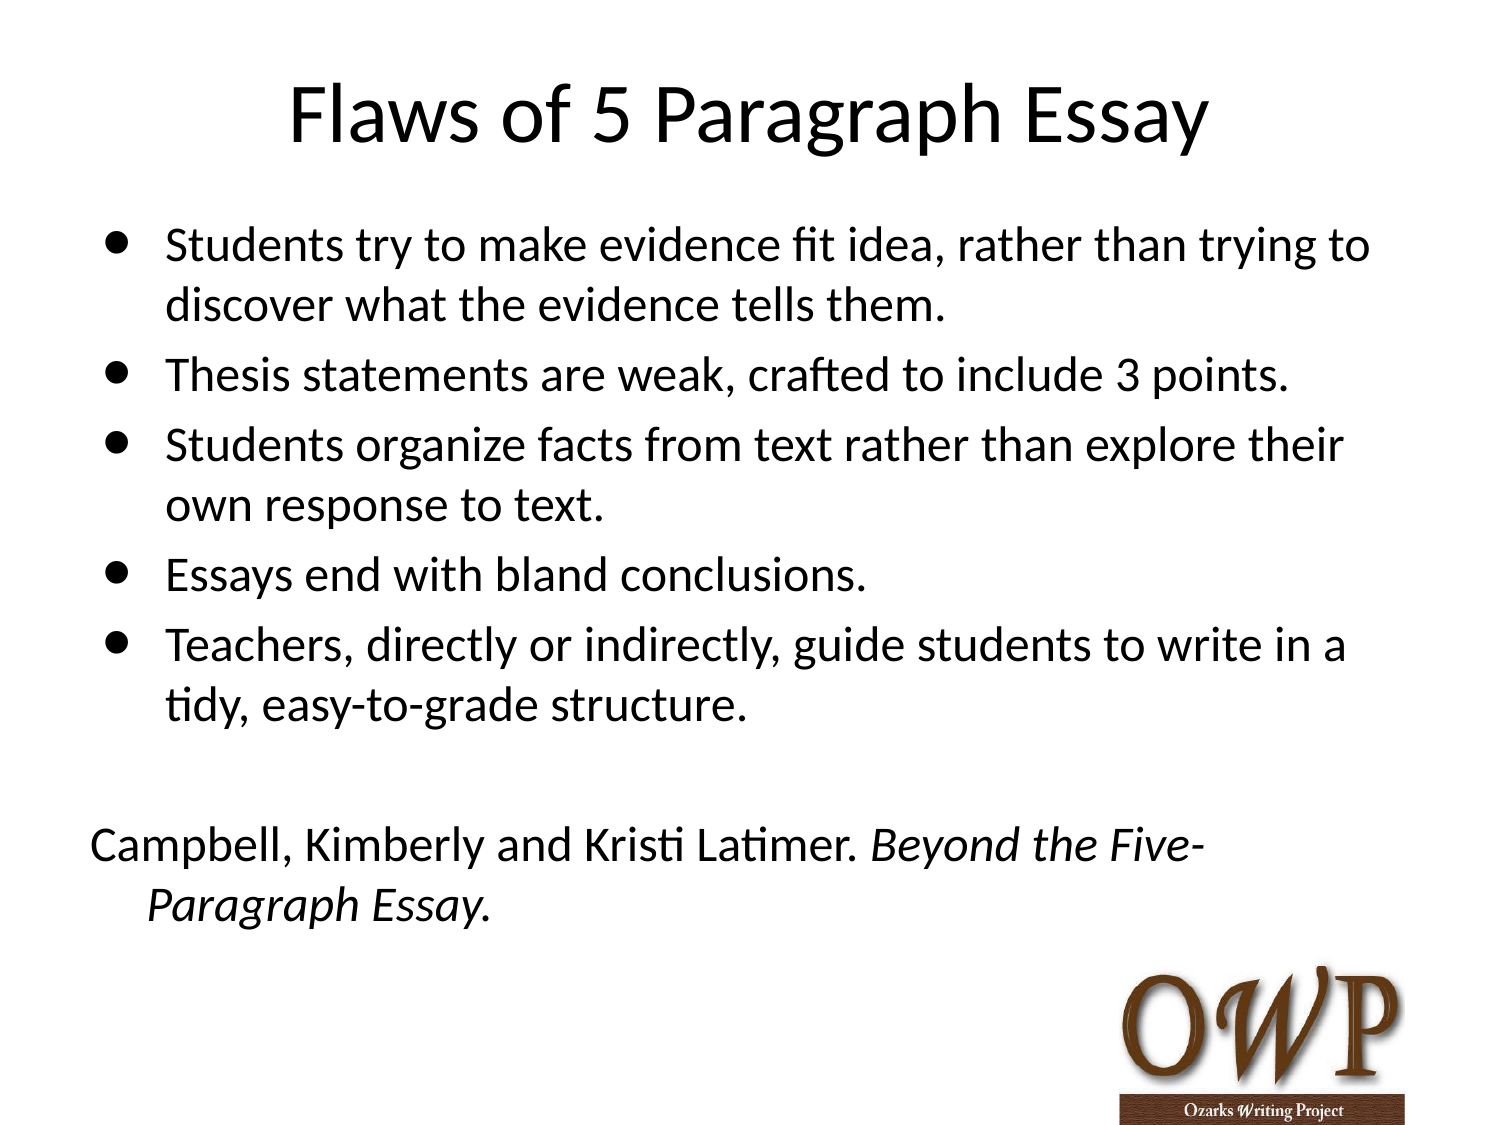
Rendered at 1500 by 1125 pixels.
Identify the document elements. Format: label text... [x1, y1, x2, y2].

picture [1119, 957, 1405, 1125]
title Flaws of 5 Paragraph Essay [75, 33, 1425, 175]
list Students try to make evidence fit idea, rather than trying to discover what the evidence tells them. Thesis statements are weak, crafted to include 3 points. Students organize facts from text rather than explore their own response to text. Essays end with bland conclusions. Teachers, directly or indirectly, guide students to write in a tidy, easy-to-grade structure. Campbell, Kimberly and Kristi Latimer. Beyond the Five-Paragraph Essay. [75, 196, 1425, 808]
